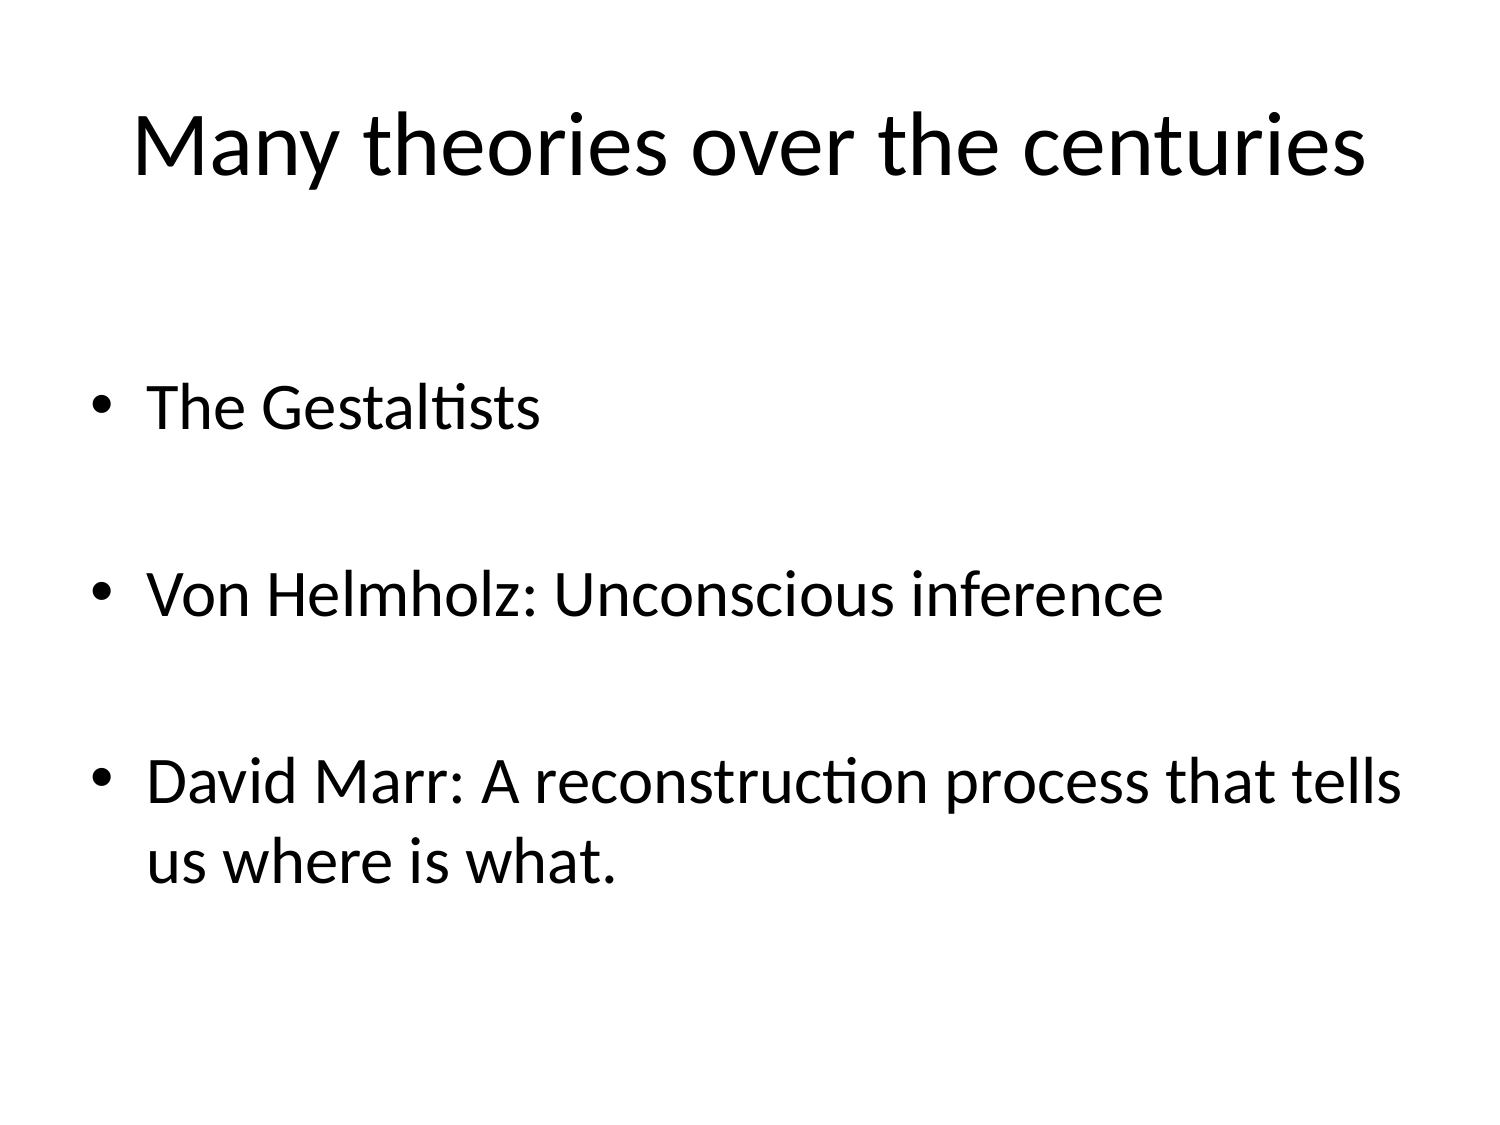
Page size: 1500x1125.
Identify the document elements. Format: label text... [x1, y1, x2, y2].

list The Gestaltists Von Helmholz: Unconscious inference David Marr: A reconstruction process that tells us where is what. [75, 262, 1425, 1005]
title Many theories over the centuries [75, 45, 1425, 233]
